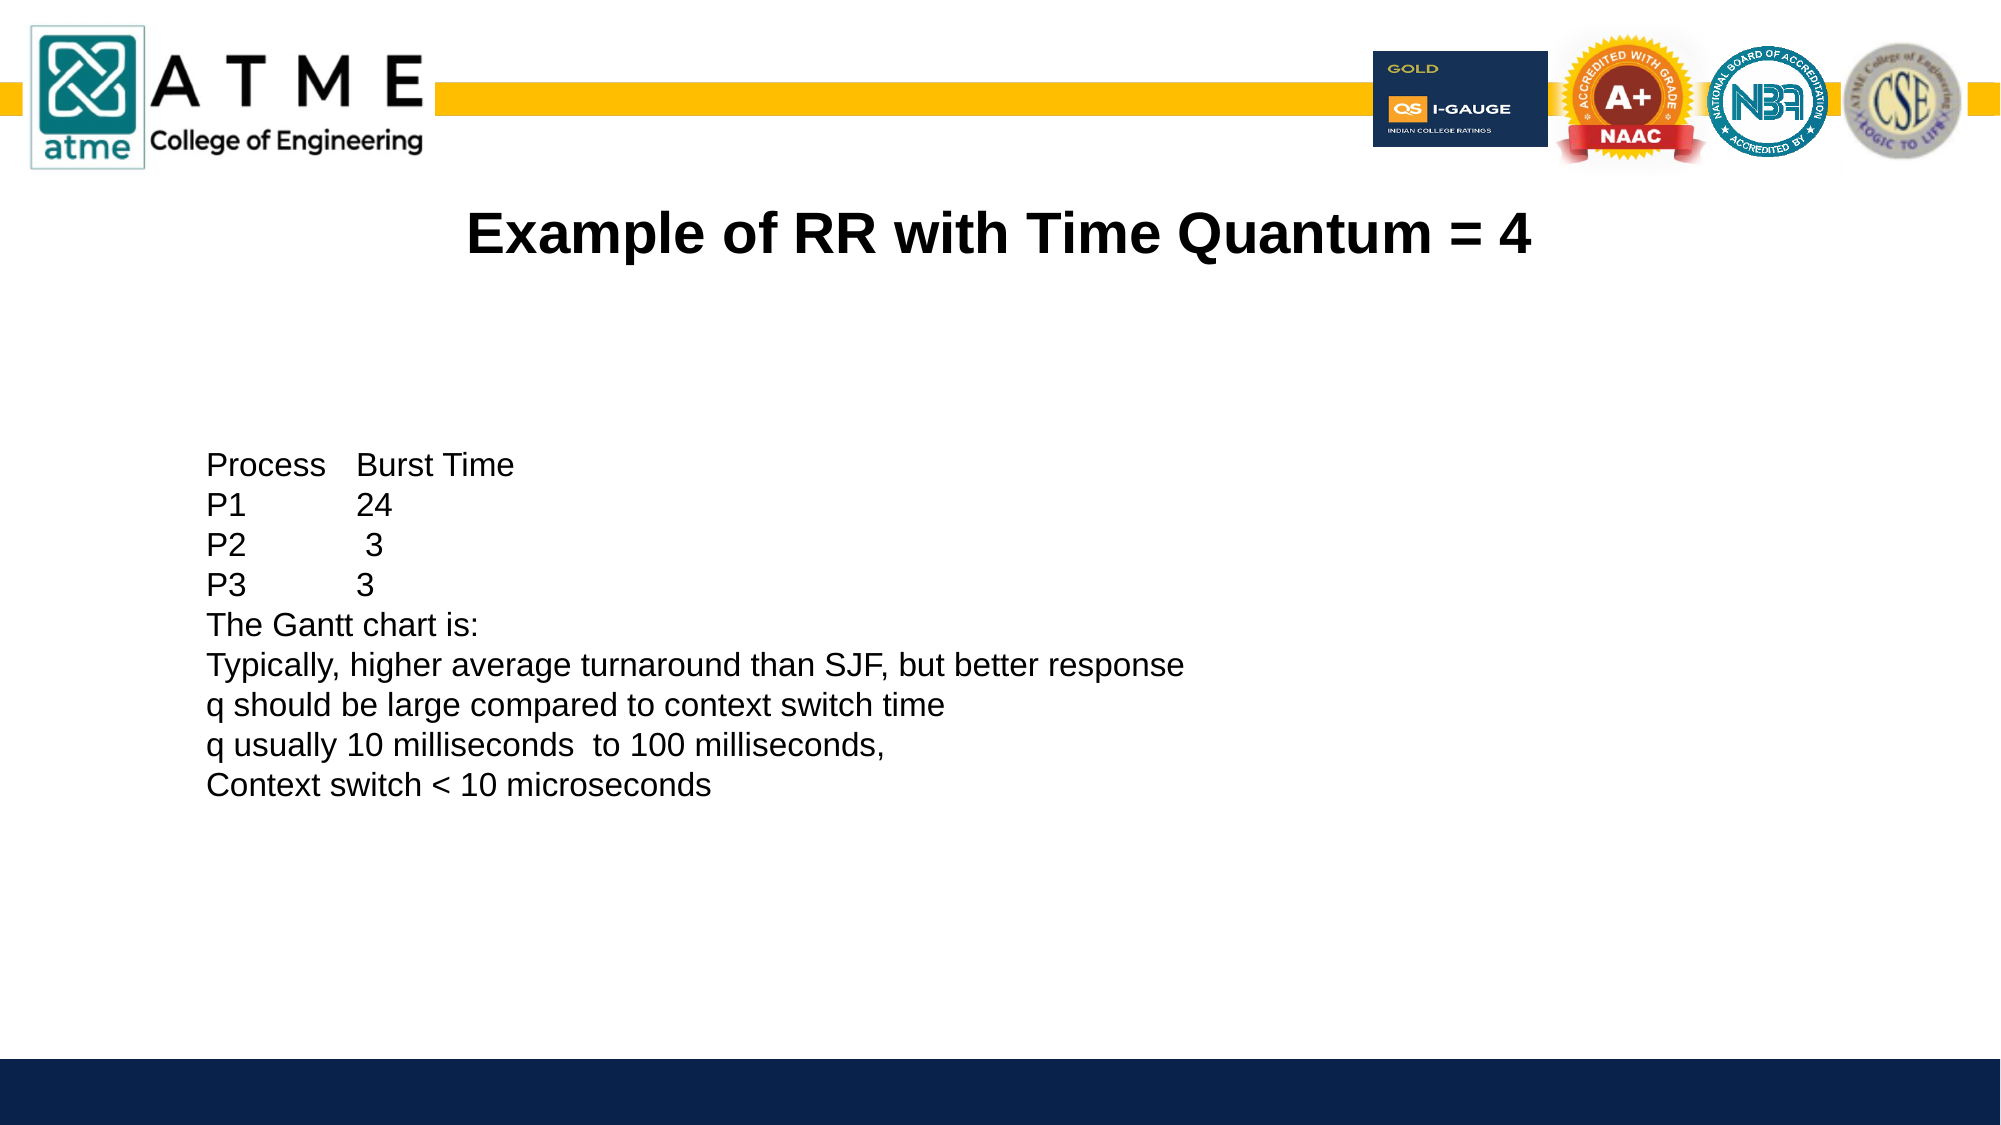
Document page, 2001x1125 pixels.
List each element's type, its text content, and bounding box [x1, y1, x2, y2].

picture [0, 1059, 2001, 1125]
picture [22, 15, 435, 178]
picture [1840, 26, 1968, 176]
text_box Example of RR with Time Quantum = 4 [452, 188, 1548, 273]
picture [1373, 20, 1828, 180]
text_box Process Burst Time P1 24 P2 3 P3 3 The Gantt chart is: Typically, higher average turnaround than SJF, but better response q should be large compared to context switch time q usually 10 milliseconds to 100 milliseconds, Context switch < 10 microseconds [191, 436, 1202, 811]
